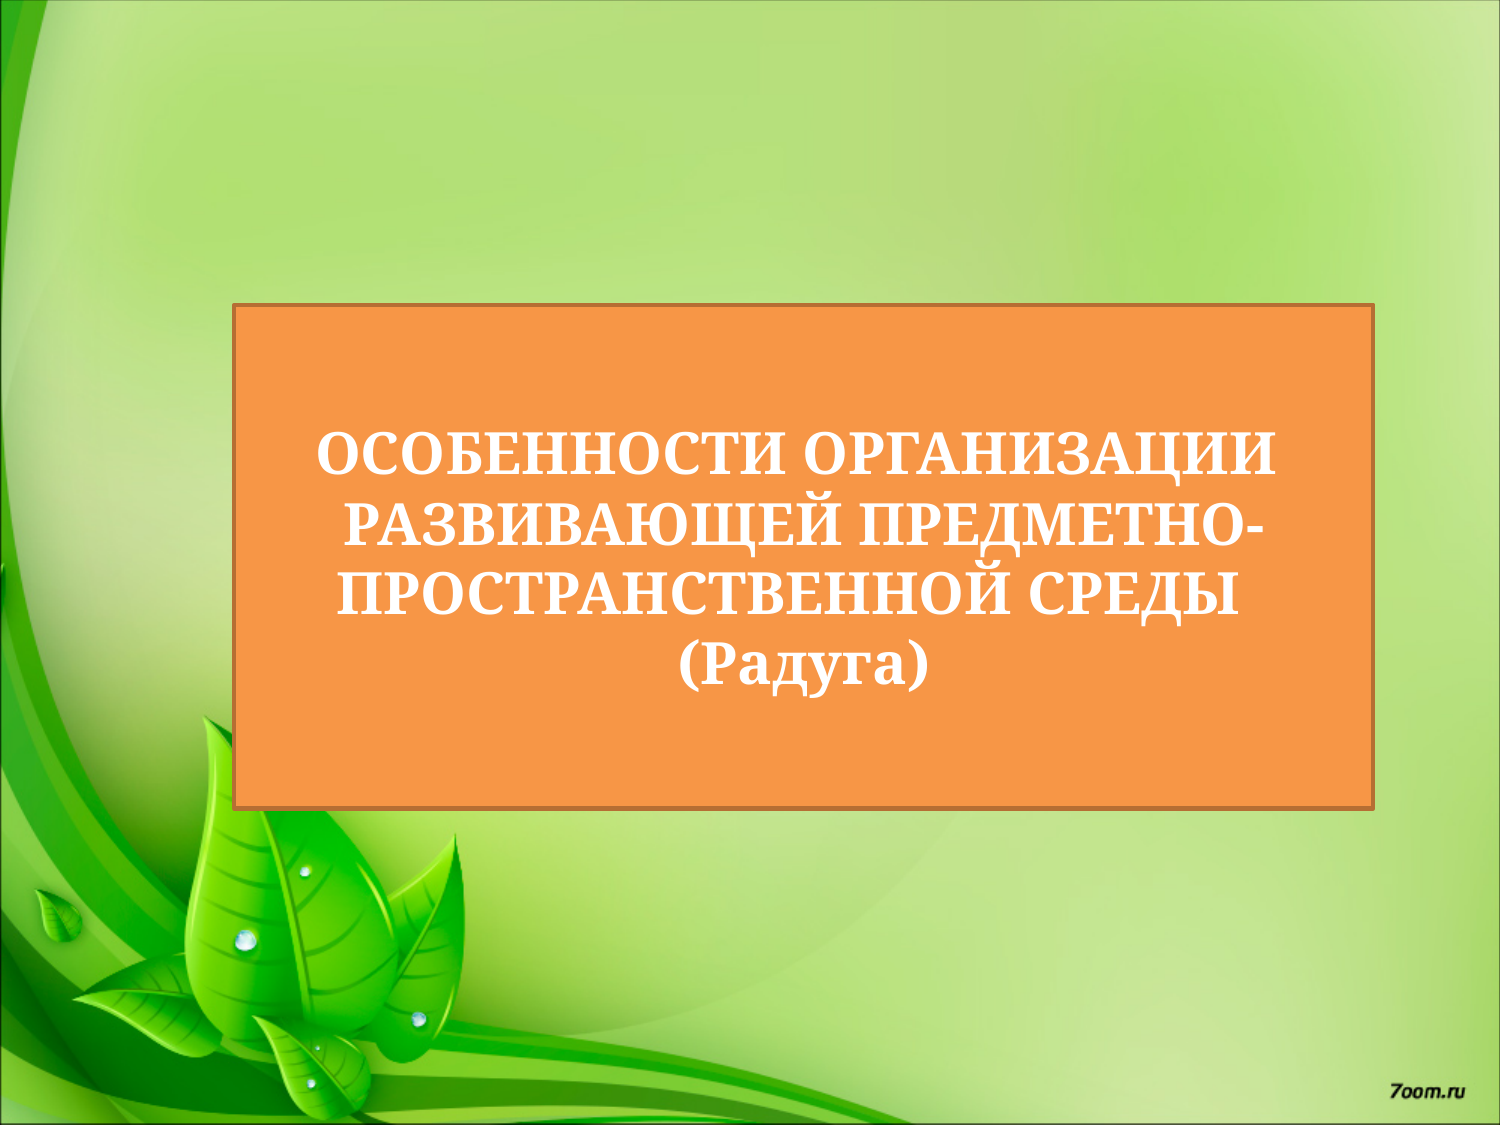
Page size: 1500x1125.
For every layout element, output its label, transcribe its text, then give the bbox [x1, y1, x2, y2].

picture [0, 0, 1500, 1125]
title ОСОБЕННОСТИ ОРГАНИЗАЦИИ РАЗВИВАЮЩЕЙ ПРЕДМЕТНО-ПРОСТРАНСТВЕННОЙ СРЕДЫ (Радуга) [232, 303, 1375, 811]
